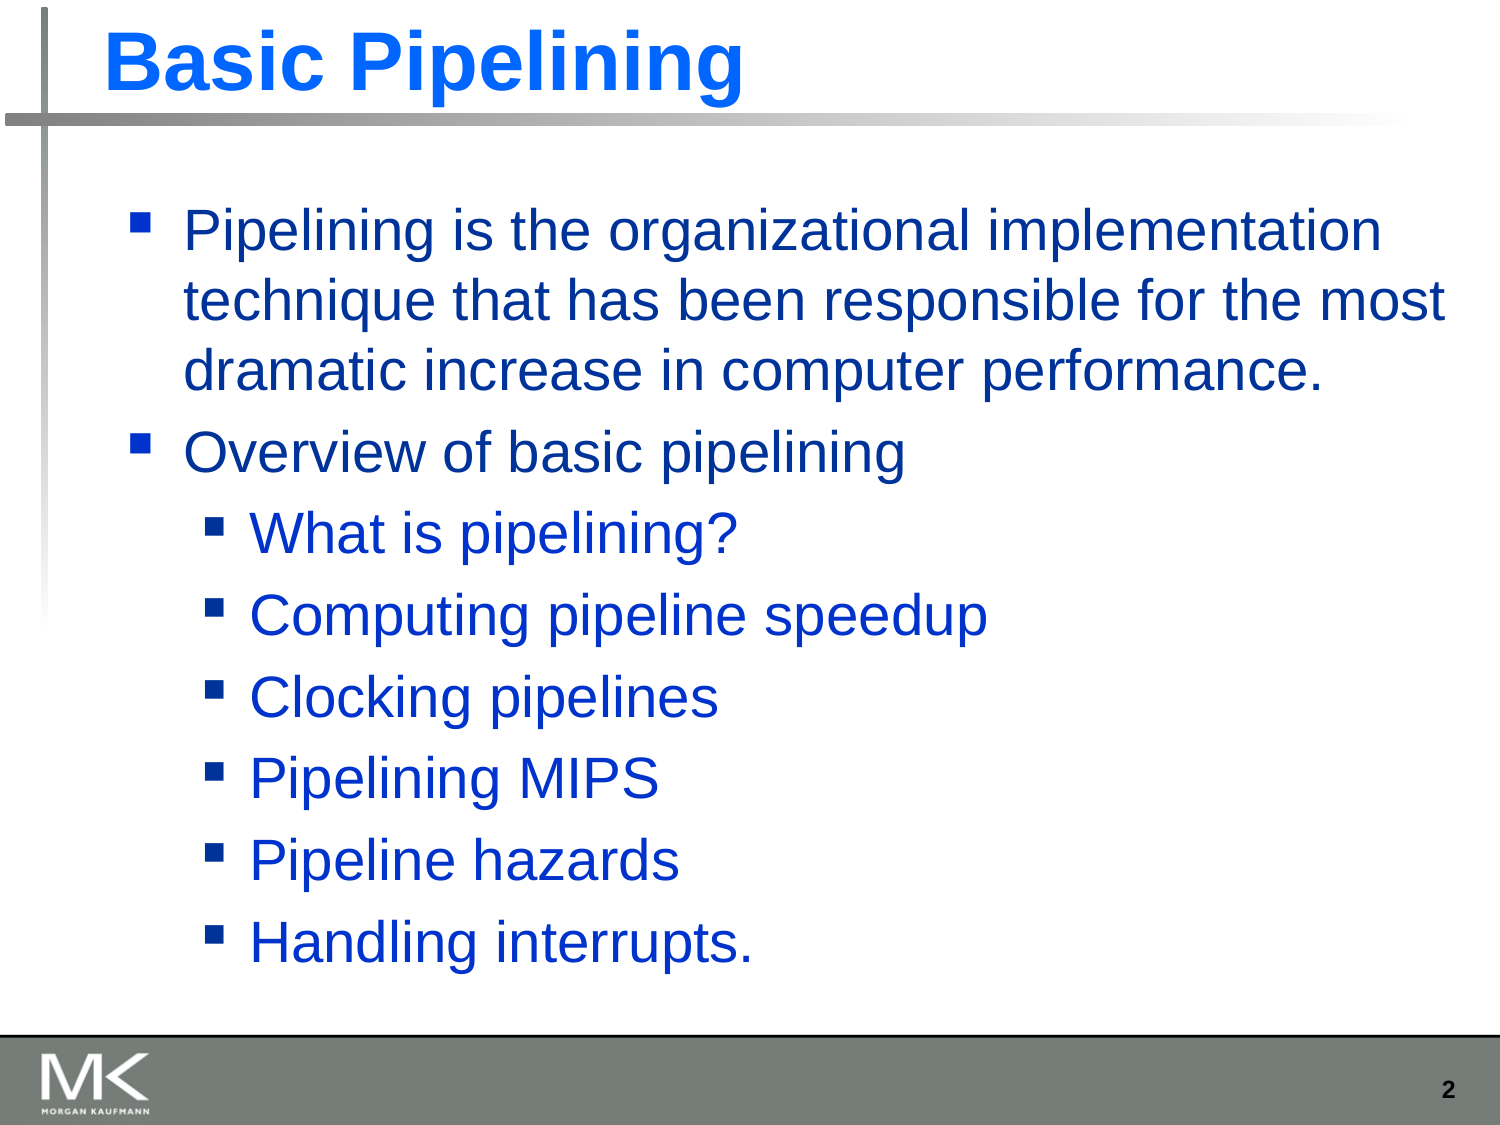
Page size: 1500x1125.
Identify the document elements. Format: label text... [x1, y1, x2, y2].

picture [29, 1046, 160, 1123]
title Basic Pipelining [88, 0, 1448, 116]
list Pipelining is the organizational implementation technique that has been responsible for the most dramatic increase in computer performance. Overview of basic pipelining What is pipelining? Computing pipeline speedup Clocking pipelines Pipelining MIPS Pipeline hazards Handling interrupts. [111, 184, 1470, 1024]
